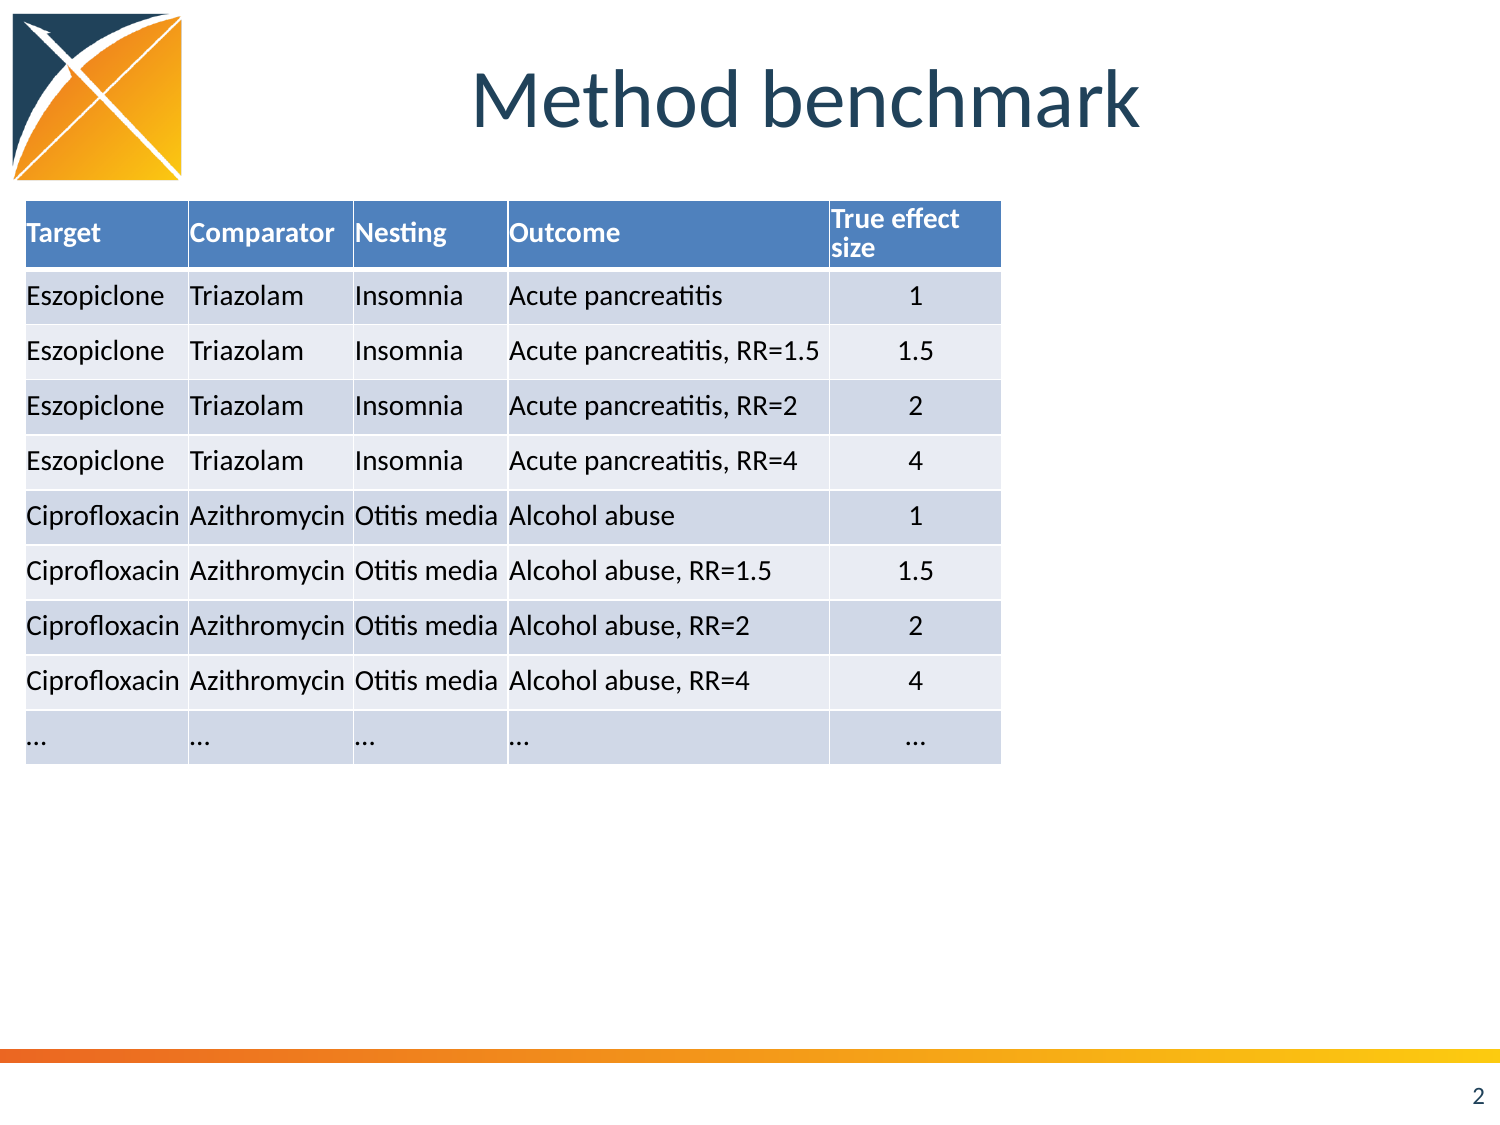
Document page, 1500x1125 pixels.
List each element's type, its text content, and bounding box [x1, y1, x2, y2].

table_header Target [26, 201, 188, 267]
table_cell 1 [830, 491, 1001, 544]
table_cell … [509, 711, 829, 764]
table_cell Eszopiclone [26, 380, 188, 434]
table_cell Ciprofloxacin [26, 601, 188, 654]
table_cell Acute pancreatitis, RR=4 [509, 436, 829, 489]
table_cell Alcohol abuse, RR=1.5 [509, 546, 829, 599]
table_cell Insomnia [354, 272, 507, 324]
table_cell Ciprofloxacin [26, 491, 188, 544]
table_cell 4 [830, 656, 1001, 709]
table_cell Insomnia [354, 325, 507, 379]
table_cell Triazolam [189, 272, 353, 324]
table_header Nesting [354, 201, 507, 267]
table_cell Insomnia [354, 380, 507, 434]
table_cell Alcohol abuse [509, 491, 829, 544]
table_cell Azithromycin [189, 546, 353, 599]
table_cell Ciprofloxacin [26, 656, 188, 709]
table_cell … [830, 711, 1001, 764]
table_cell … [189, 711, 353, 764]
table_cell Azithromycin [189, 491, 353, 544]
table_cell Otitis media [354, 491, 507, 544]
picture [0, 0, 206, 200]
table_cell Acute pancreatitis [509, 272, 829, 324]
table_cell Otitis media [354, 546, 507, 599]
table_cell Otitis media [354, 656, 507, 709]
table_header True effect size [830, 201, 1001, 267]
table_header Comparator [189, 201, 353, 267]
table_cell Triazolam [189, 380, 353, 434]
table_cell 1 [830, 272, 1001, 324]
table_cell Eszopiclone [26, 436, 188, 489]
table_cell Triazolam [189, 325, 353, 379]
table_cell … [354, 711, 507, 764]
table_cell Eszopiclone [26, 325, 188, 379]
title Method benchmark [187, 24, 1425, 163]
table_cell Insomnia [354, 436, 507, 489]
table_header Outcome [509, 201, 829, 267]
table_cell Eszopiclone [26, 272, 188, 324]
table_cell Alcohol abuse, RR=2 [509, 601, 829, 654]
table_cell Acute pancreatitis, RR=2 [509, 380, 829, 434]
table_cell 1.5 [830, 325, 1001, 379]
table_cell Triazolam [189, 436, 353, 489]
table_cell Acute pancreatitis, RR=1.5 [509, 325, 829, 379]
table_cell Alcohol abuse, RR=4 [509, 656, 829, 709]
table_cell 2 [830, 601, 1001, 654]
table_cell 2 [830, 380, 1001, 434]
slide_number 2 [1149, 1065, 1500, 1125]
table_cell … [26, 711, 188, 764]
table_cell Azithromycin [189, 601, 353, 654]
table_cell Ciprofloxacin [26, 546, 188, 599]
table_cell Otitis media [354, 601, 507, 654]
table_cell Azithromycin [189, 656, 353, 709]
table_cell 1.5 [830, 546, 1001, 599]
table_cell 4 [830, 436, 1001, 489]
